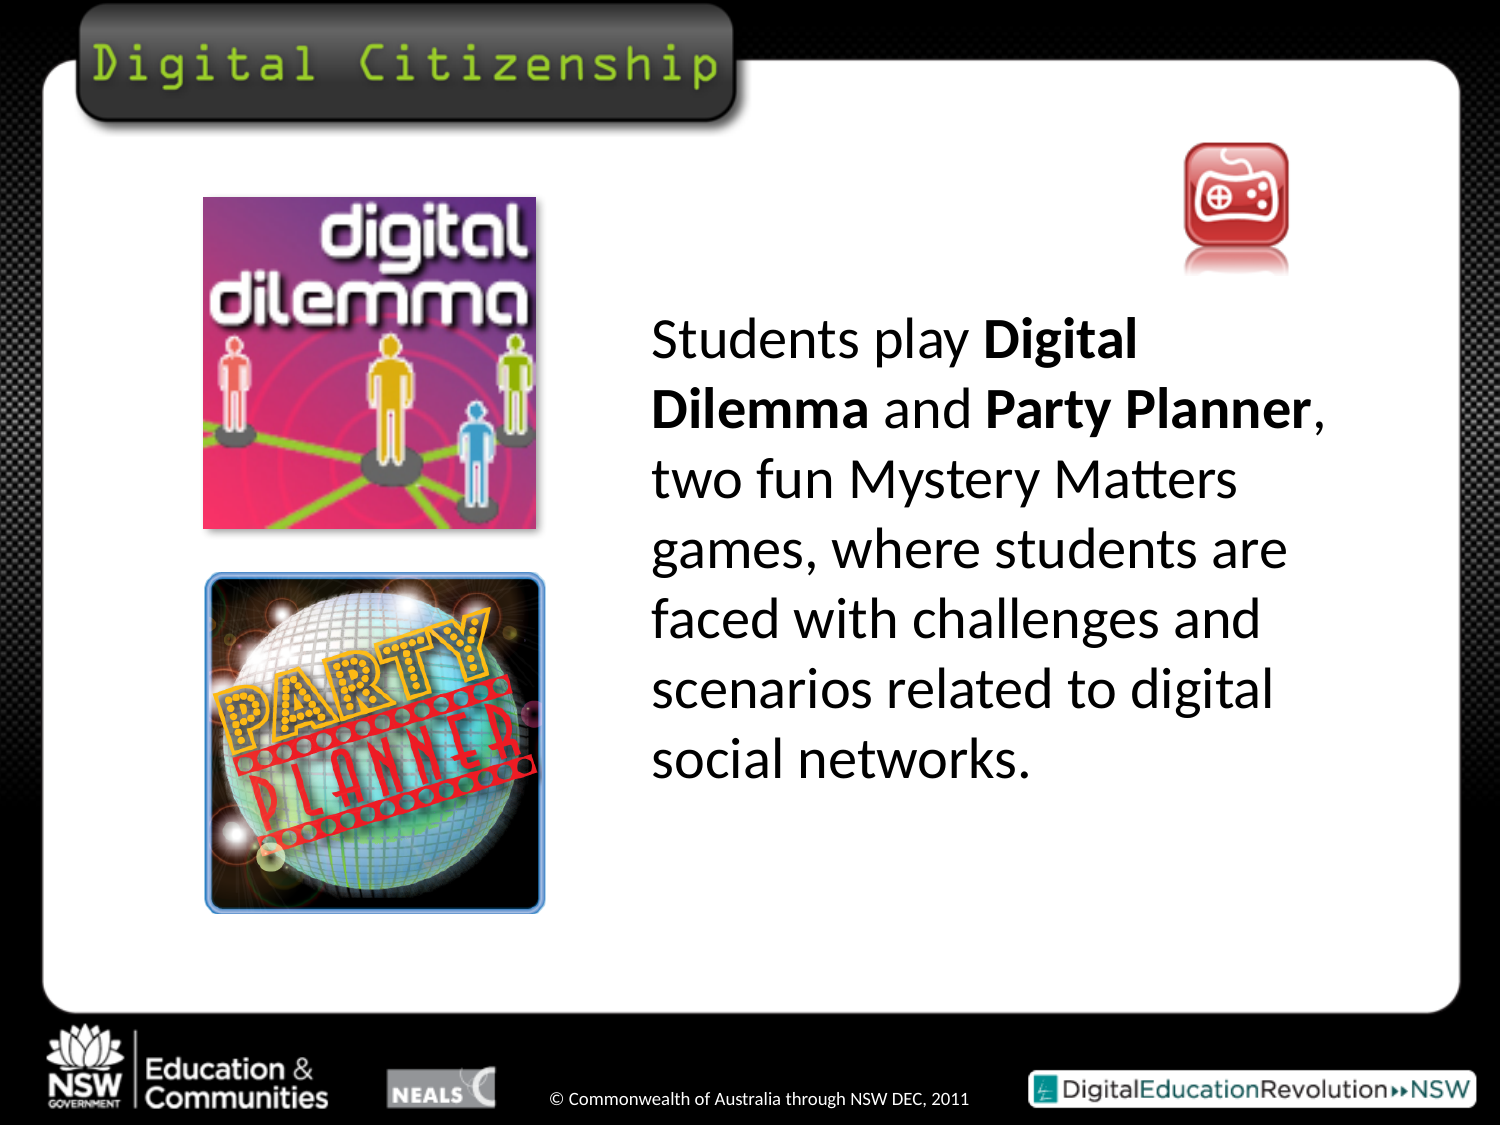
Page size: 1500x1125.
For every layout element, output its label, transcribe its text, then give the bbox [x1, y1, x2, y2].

list Students play Digital Dilemma and Party Planner, two fun Mystery Matters games, where students are faced with challenges and scenarios related to digital social networks. [636, 292, 1371, 746]
picture [0, 0, 1500, 1125]
